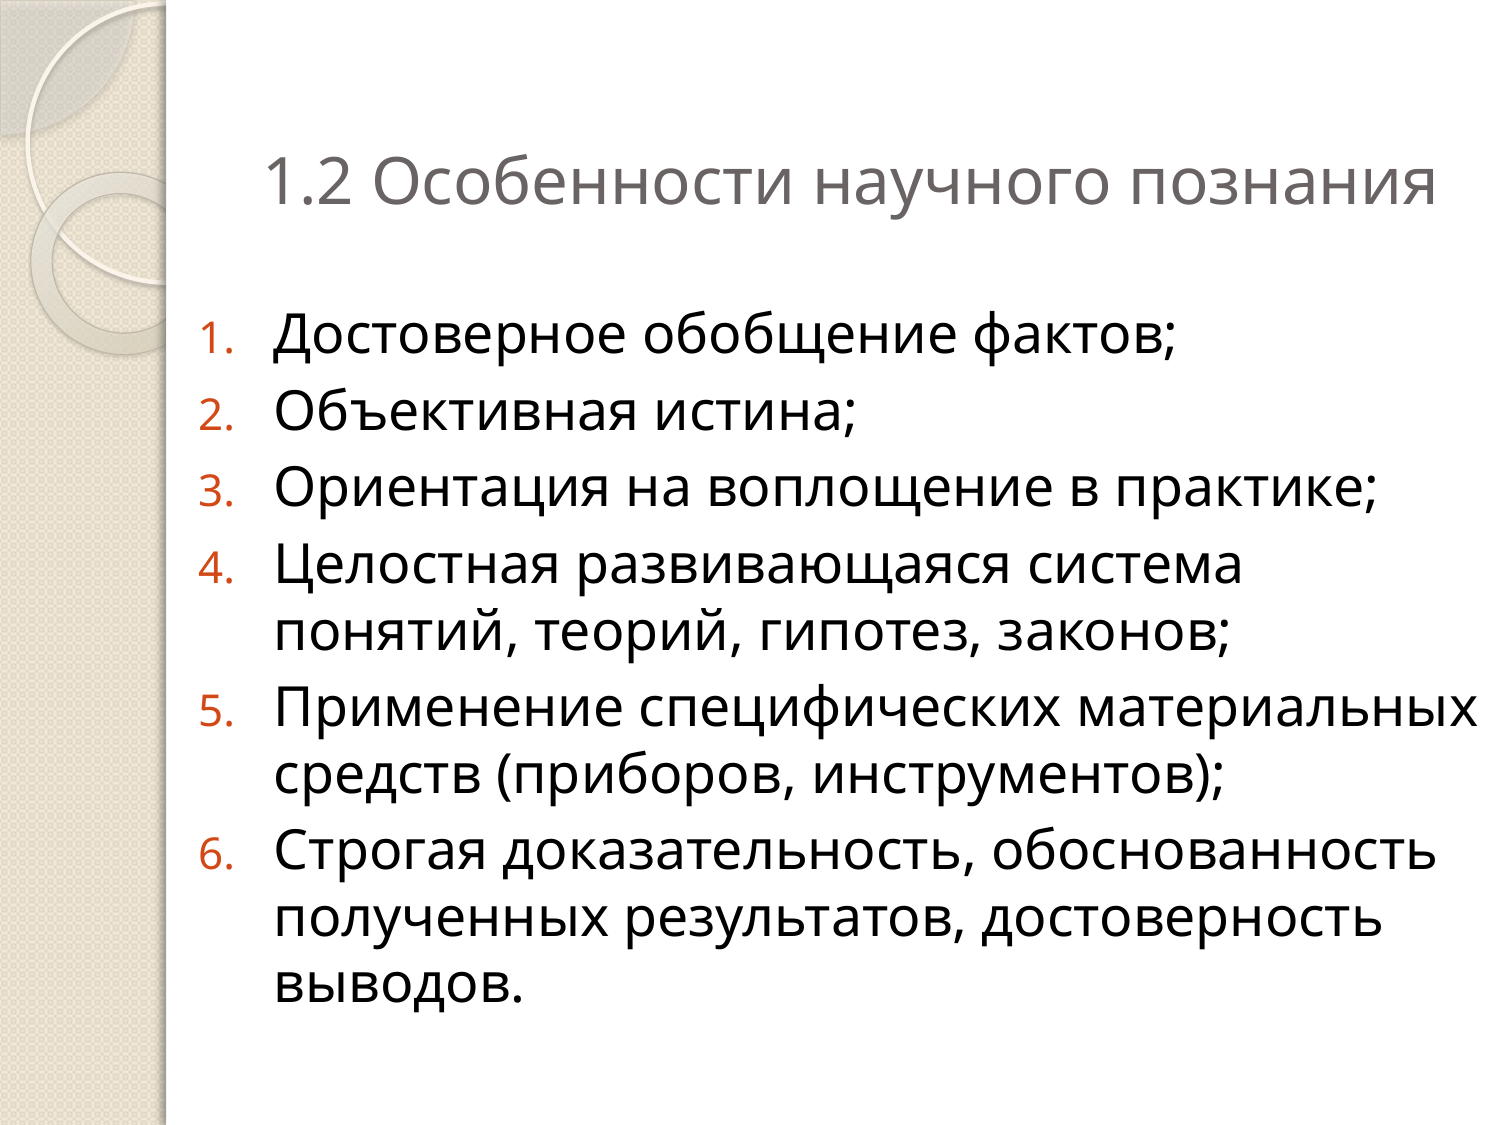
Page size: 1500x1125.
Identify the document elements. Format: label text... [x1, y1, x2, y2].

title 1.2 Особенности научного познания [235, 45, 1466, 233]
list Достоверное обобщение фактов; Объективная истина; Ориентация на воплощение в практике; Целостная развивающаяся система понятий, теорий, гипотез, законов; Применение специфических материальных средств (приборов, инструментов); Строгая доказательность, обоснованность полученных результатов, достоверность выводов. [171, 290, 1500, 1094]
